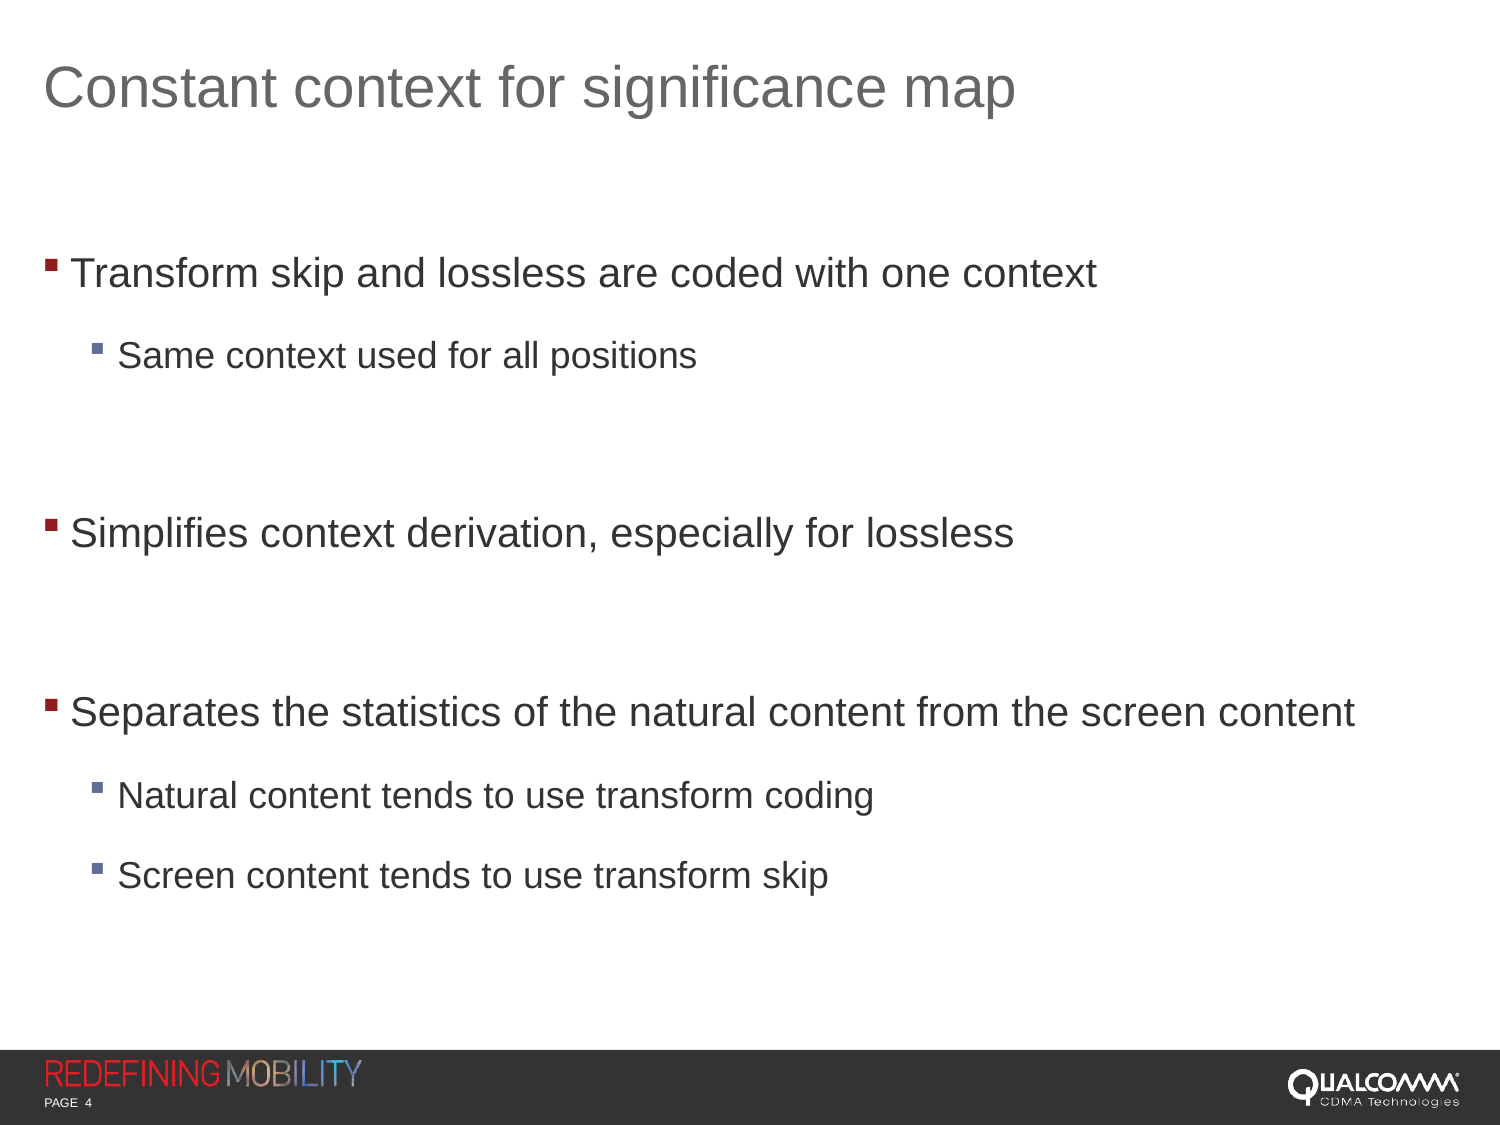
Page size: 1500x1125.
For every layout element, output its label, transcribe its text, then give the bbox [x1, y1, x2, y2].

title Constant context for significance map [28, 44, 1462, 138]
picture [1278, 1058, 1478, 1114]
picture [30, 1048, 372, 1099]
list Transform skip and lossless are coded with one context Same context used for all positions Simplifies context derivation, especially for lossless Separates the statistics of the natural content from the screen content Natural content tends to use transform coding Screen content tends to use transform skip [26, 148, 1457, 1021]
